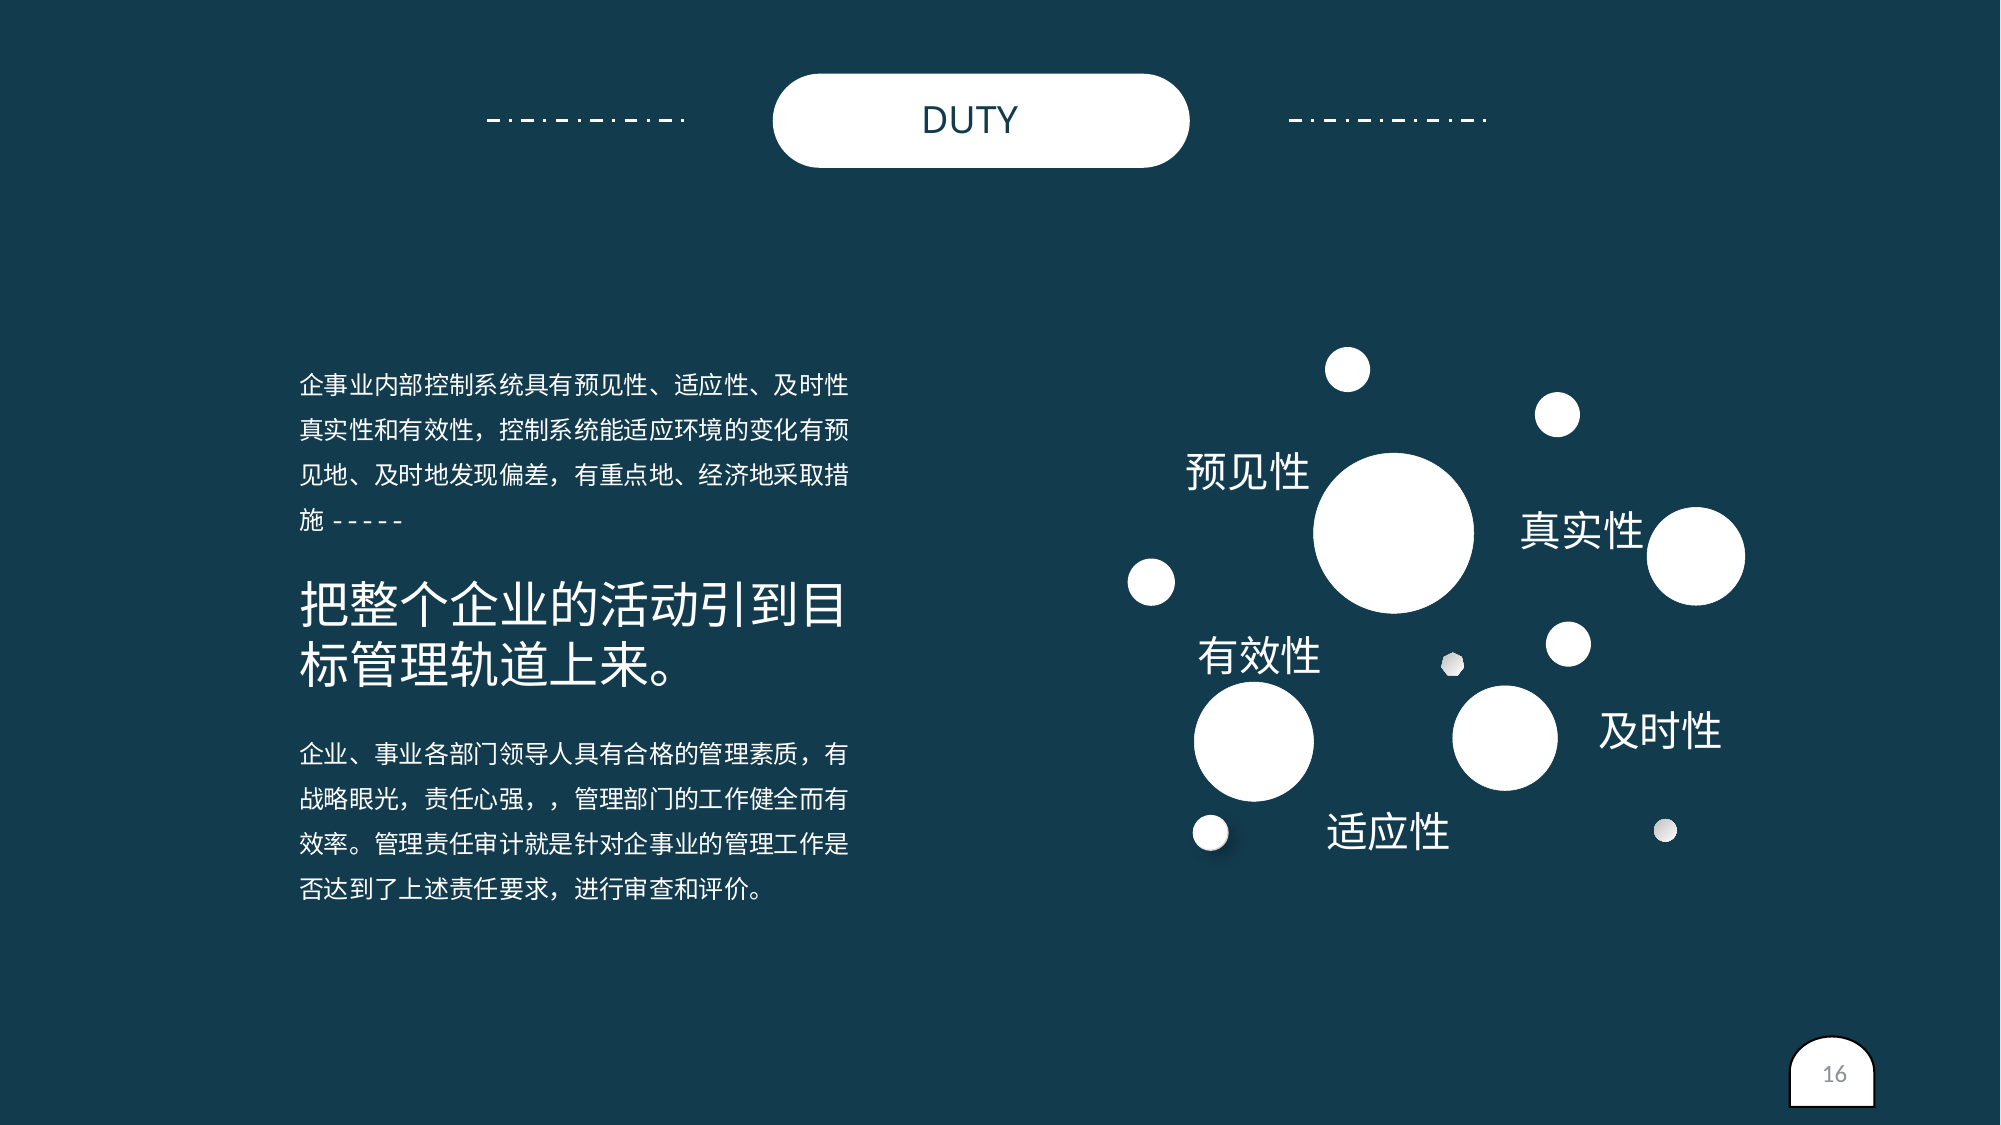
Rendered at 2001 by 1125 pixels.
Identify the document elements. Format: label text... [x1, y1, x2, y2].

text_box 有效性 [1163, 601, 1357, 708]
text_box [1440, 651, 1466, 677]
text_box [1193, 680, 1315, 803]
text_box [1451, 684, 1559, 792]
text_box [1192, 814, 1229, 851]
text_box [1646, 506, 1746, 607]
text_box [1324, 345, 1372, 394]
slide_number 16 [1412, 1042, 1863, 1103]
text_box 企事业内部控制系统具有预见性、适应性、及时性 真实性和有效性，控制系统能适应环境的变化有预 见地、及时地发现偏差，有重点地、经济地采取措 施----- [284, 347, 865, 542]
text_box [1533, 391, 1581, 439]
text_box 及时性 [1564, 676, 1758, 784]
text_box [1544, 620, 1592, 668]
text_box DUTY [906, 88, 1034, 149]
text_box 真实性 [1485, 476, 1667, 584]
text_box [1652, 817, 1678, 843]
text_box [1312, 452, 1475, 615]
text_box 把整个企业的活动引到目 标管理轨道上来。 [284, 565, 865, 701]
picture [0, 0, 2001, 1125]
text_box 企业、事业各部门领导人具有合格的管理素质，有 战略眼光，责任心强，，管理部门的工作健全而有 效率。管理责任审计就是针对企事业的管理工作是 否达到了上述责任要求，进行审查和评价。 [284, 716, 865, 911]
text_box [1126, 557, 1176, 607]
text_box 预见性 [1151, 417, 1340, 525]
text_box 适应性 [1292, 777, 1486, 885]
